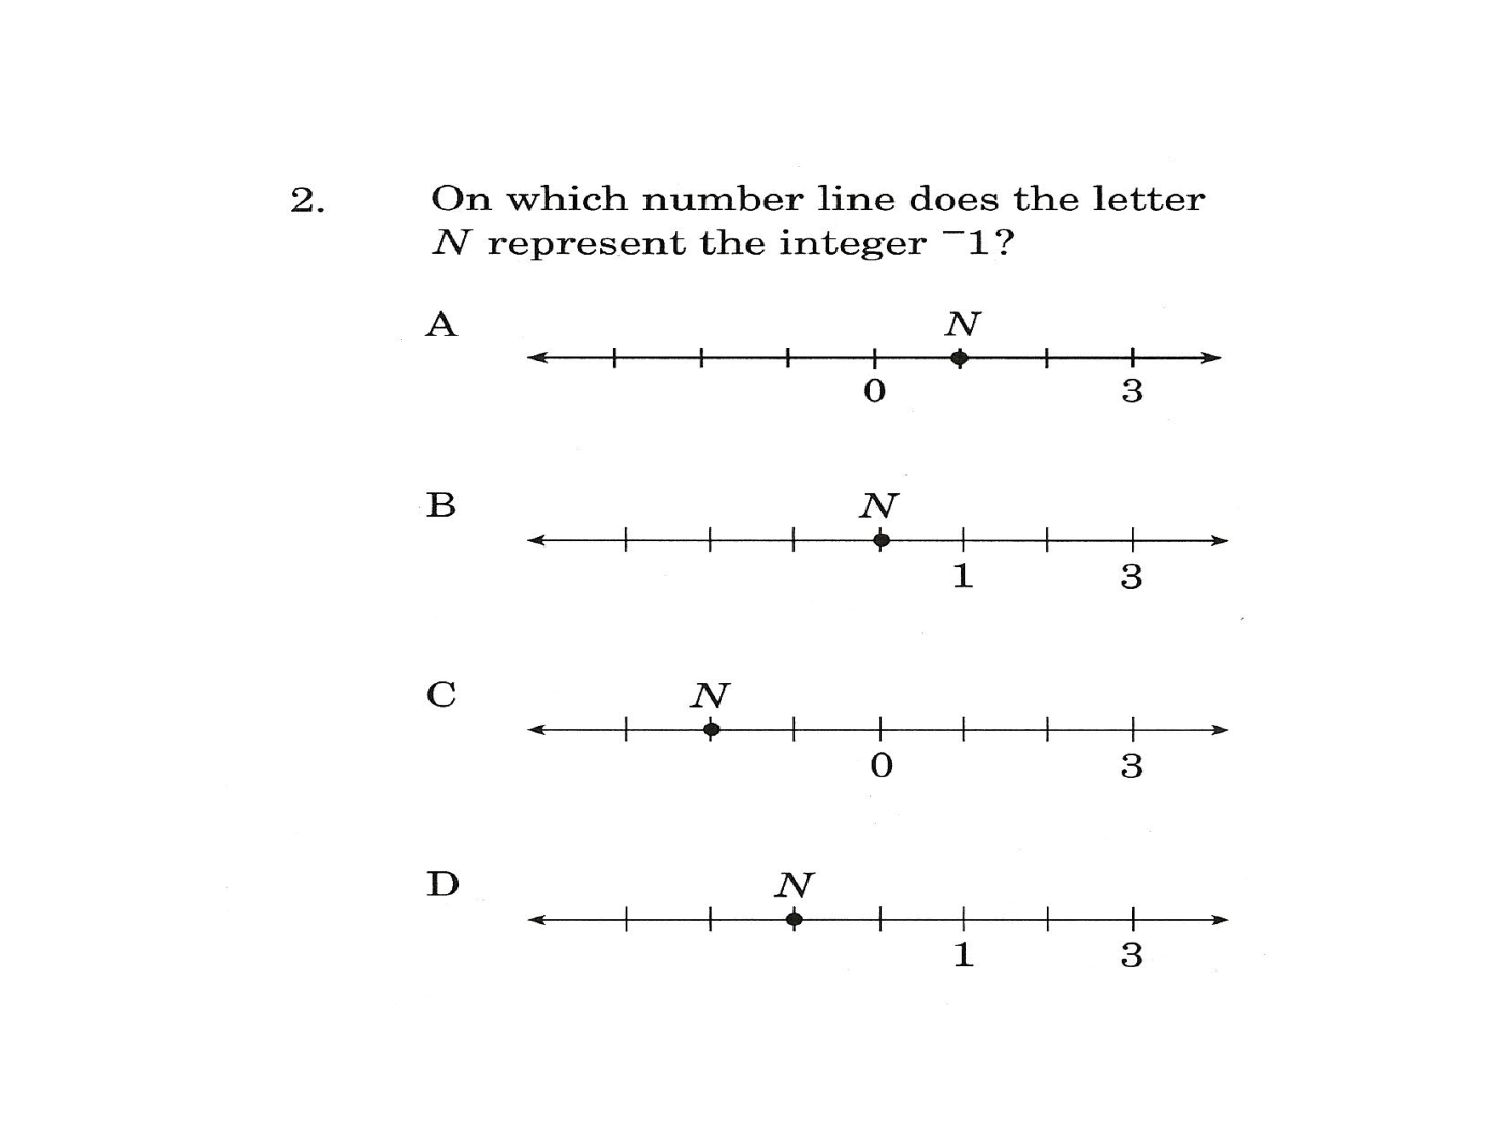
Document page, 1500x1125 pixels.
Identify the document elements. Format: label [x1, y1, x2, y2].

list [224, 124, 1276, 1006]
